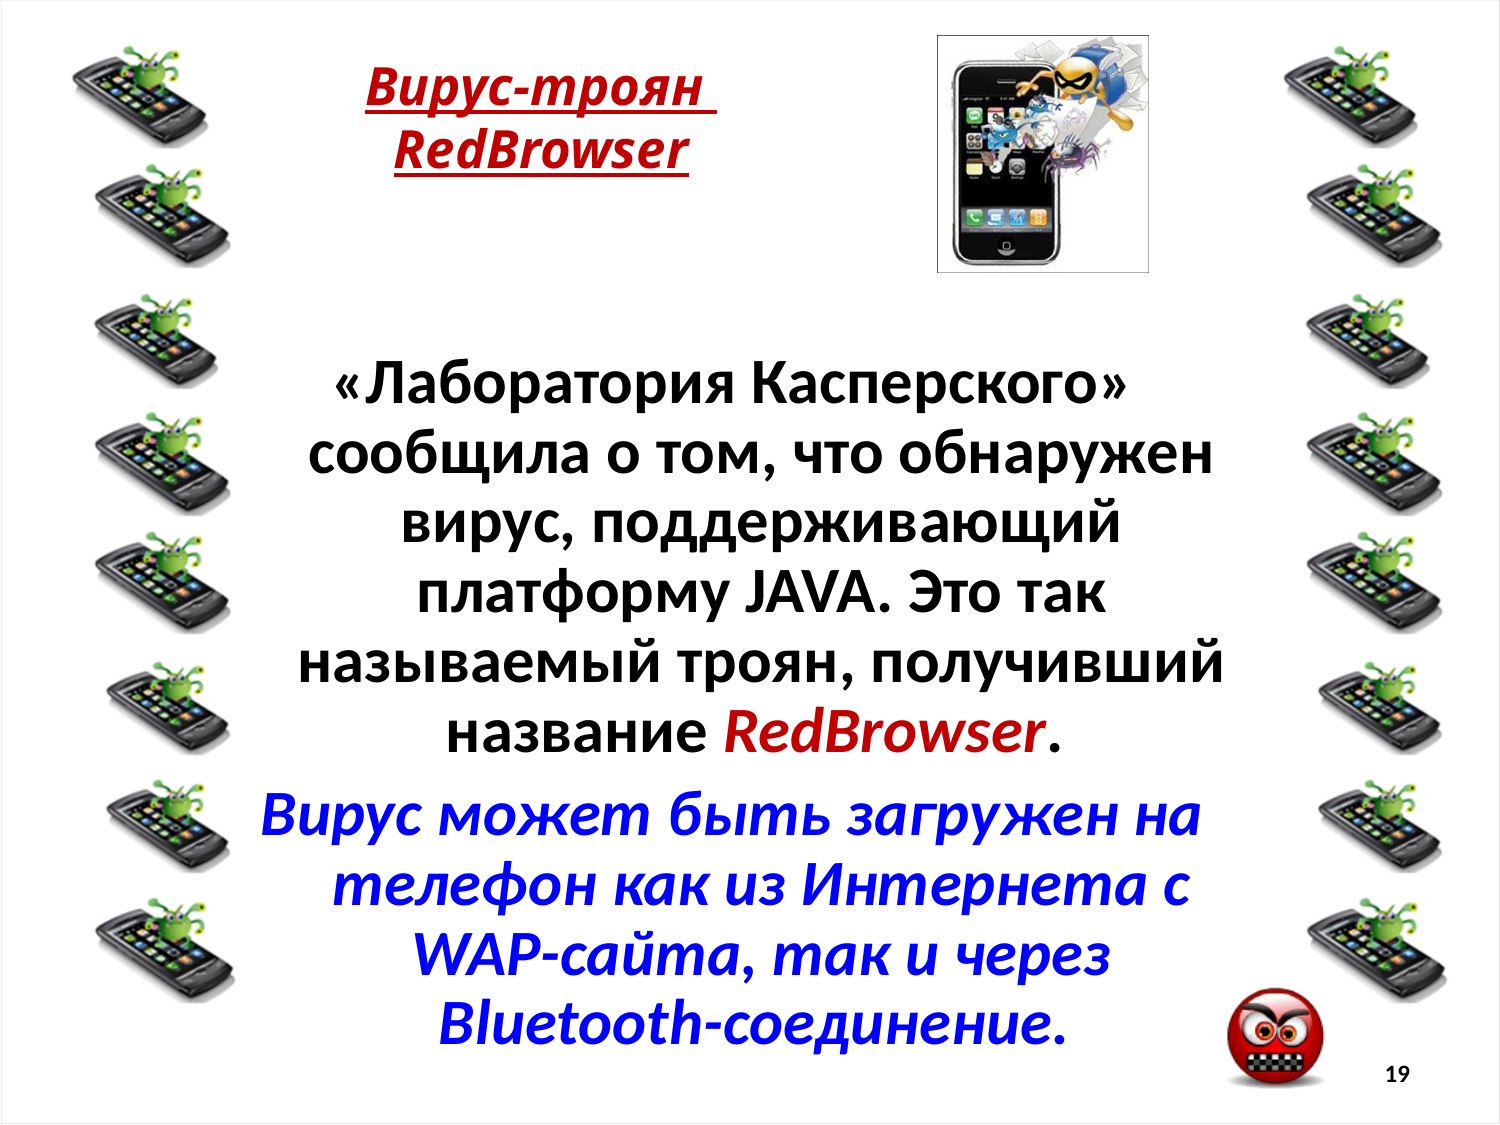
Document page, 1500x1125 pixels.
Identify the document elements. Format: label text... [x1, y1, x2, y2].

picture [0, 0, 1500, 1125]
title Вирус-троян RedBrowser [75, 45, 932, 188]
slide_number 19 [1074, 1042, 1425, 1103]
list «Лаборатория Касперского» сообщила о том, что обнаружен вирус, поддерживающий платформу JAVA. Это так называемый троян, получивший название RedBrowser. Вирус может быть загружен на телефон как из Интернета с WAP-сайта, так и через Bluetooth-соединение. [222, 339, 1243, 1083]
